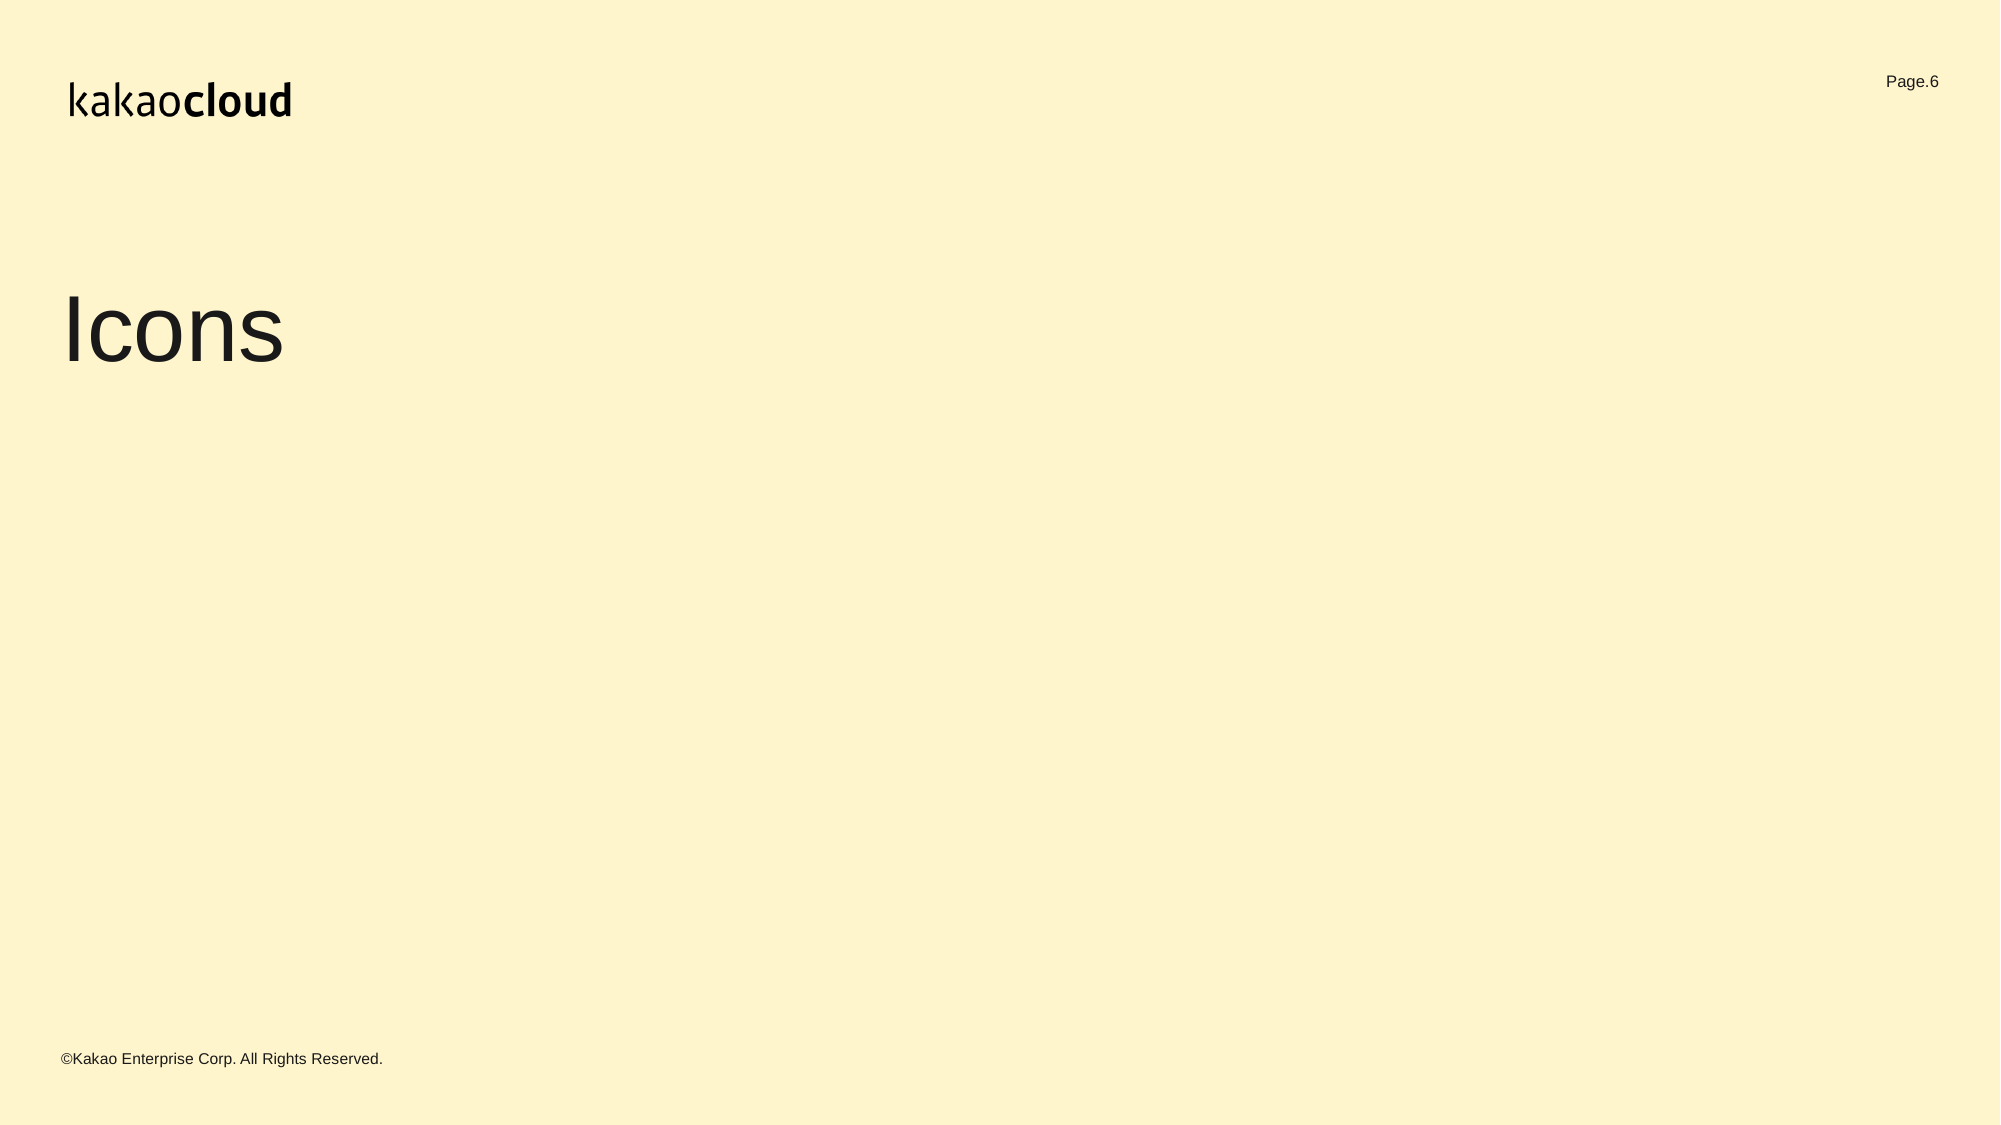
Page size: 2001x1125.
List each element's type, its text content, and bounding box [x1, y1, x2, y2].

title Icons [60, 256, 1786, 856]
picture [61, 71, 299, 129]
